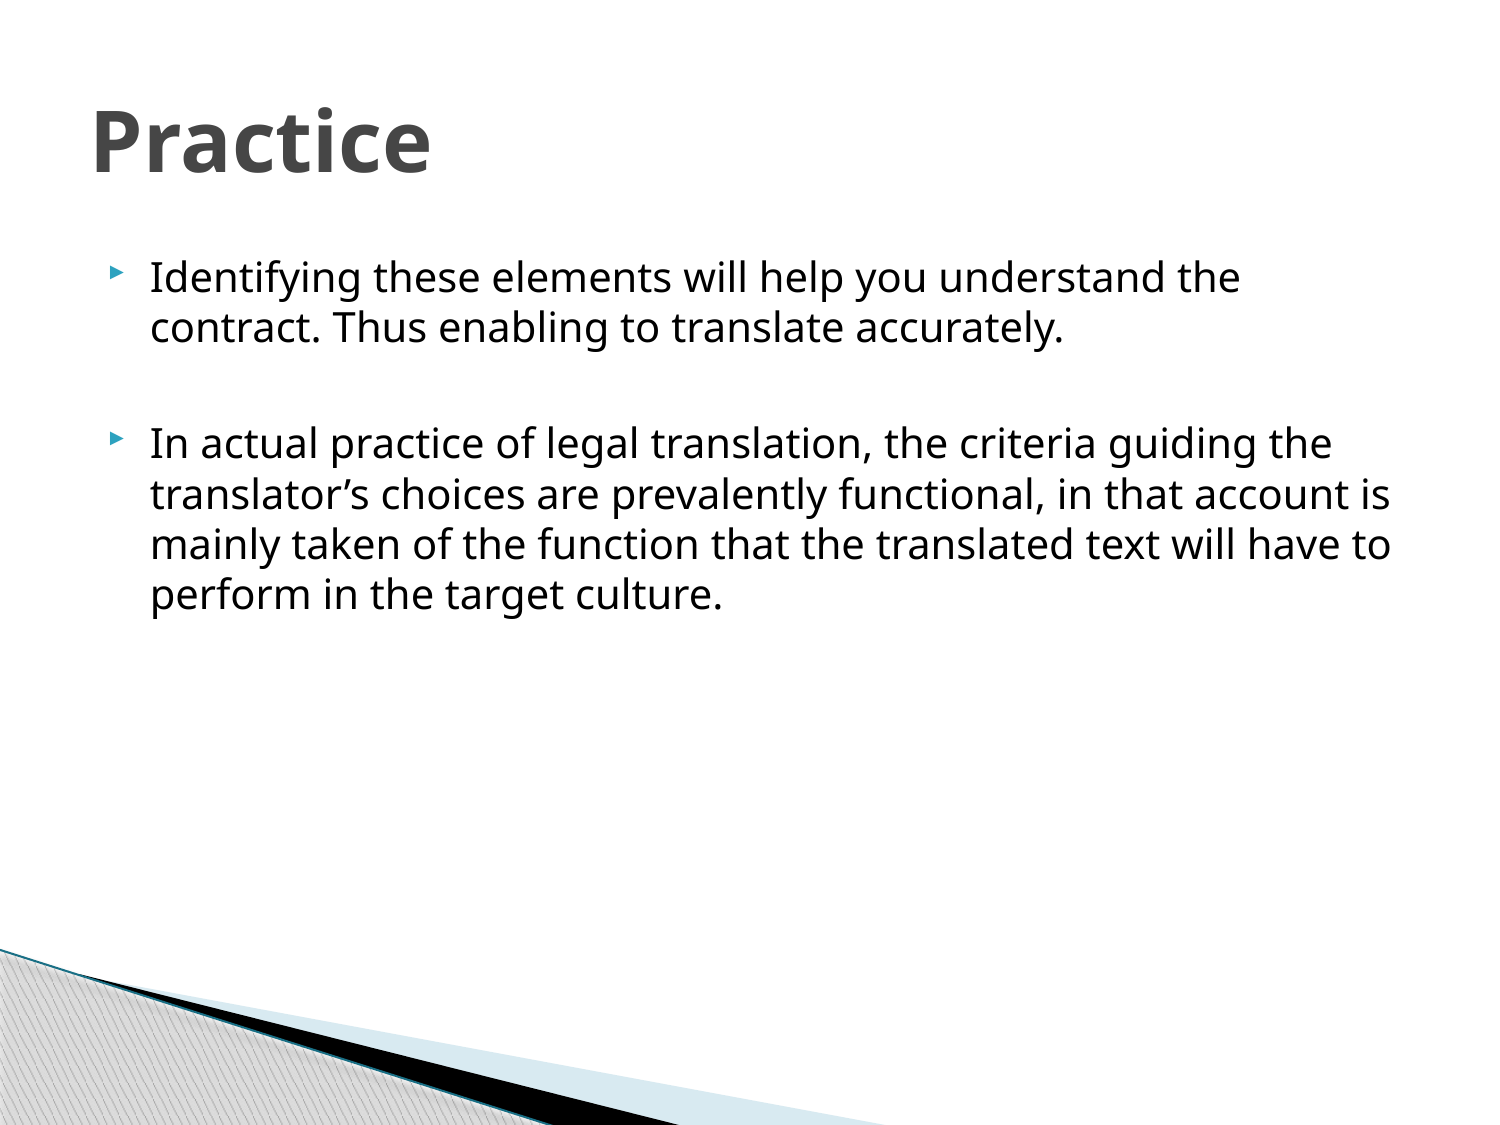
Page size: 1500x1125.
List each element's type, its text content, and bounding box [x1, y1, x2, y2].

list Identifying these elements will help you understand the contract. Thus enabling to translate accurately. In actual practice of legal translation, the criteria guiding the translator’s choices are prevalently functional, in that account is mainly taken of the function that the translated text will have to perform in the target culture. [75, 243, 1425, 986]
title Practice [75, 45, 1425, 233]
